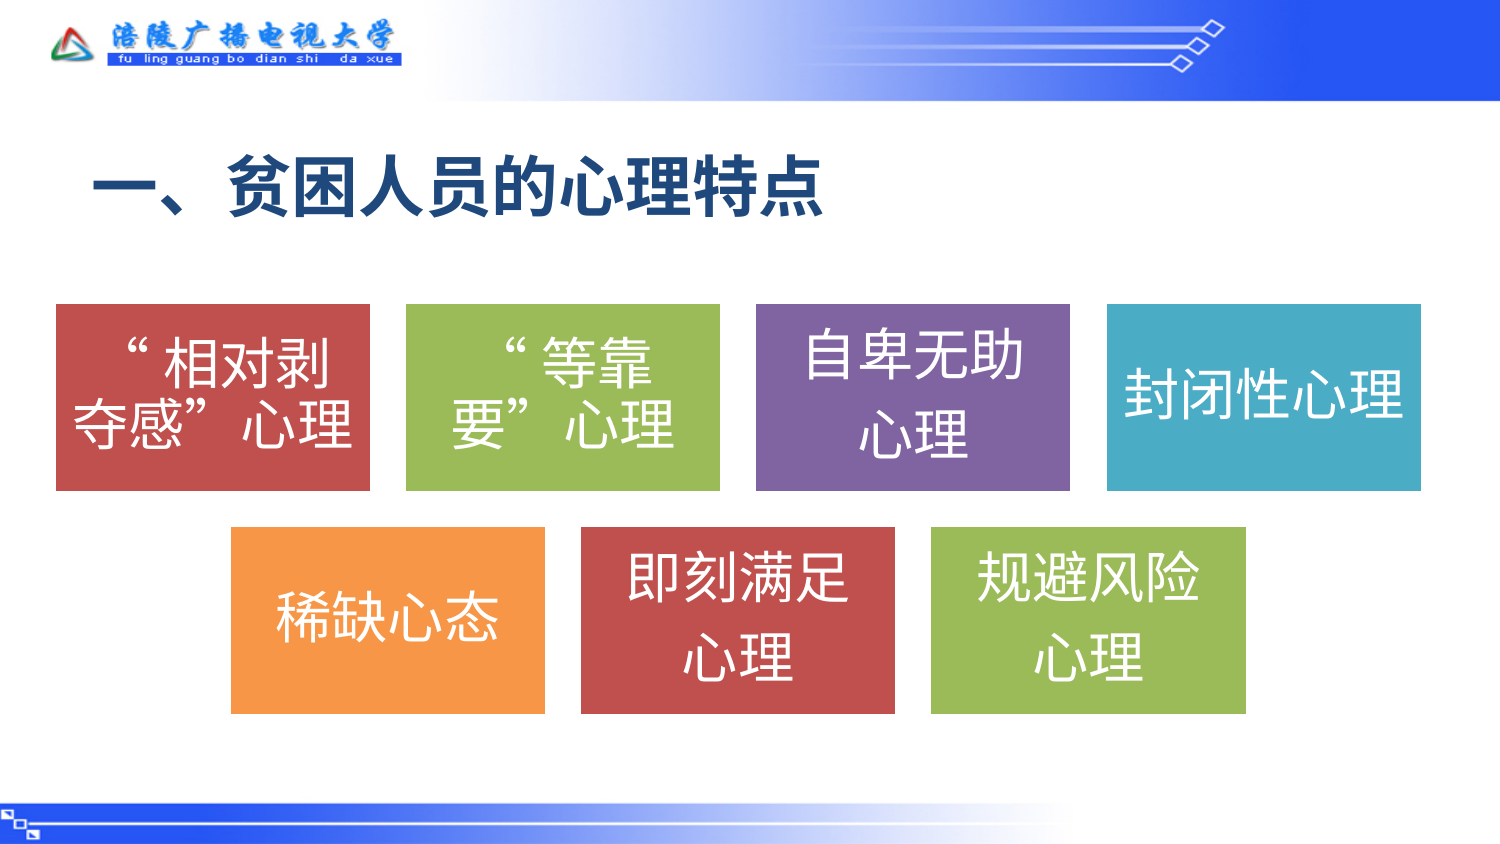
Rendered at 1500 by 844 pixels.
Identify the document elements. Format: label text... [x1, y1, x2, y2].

picture [0, 0, 1500, 844]
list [52, 197, 1424, 821]
title 一、贫困人员的心理特点 [76, 114, 1404, 195]
